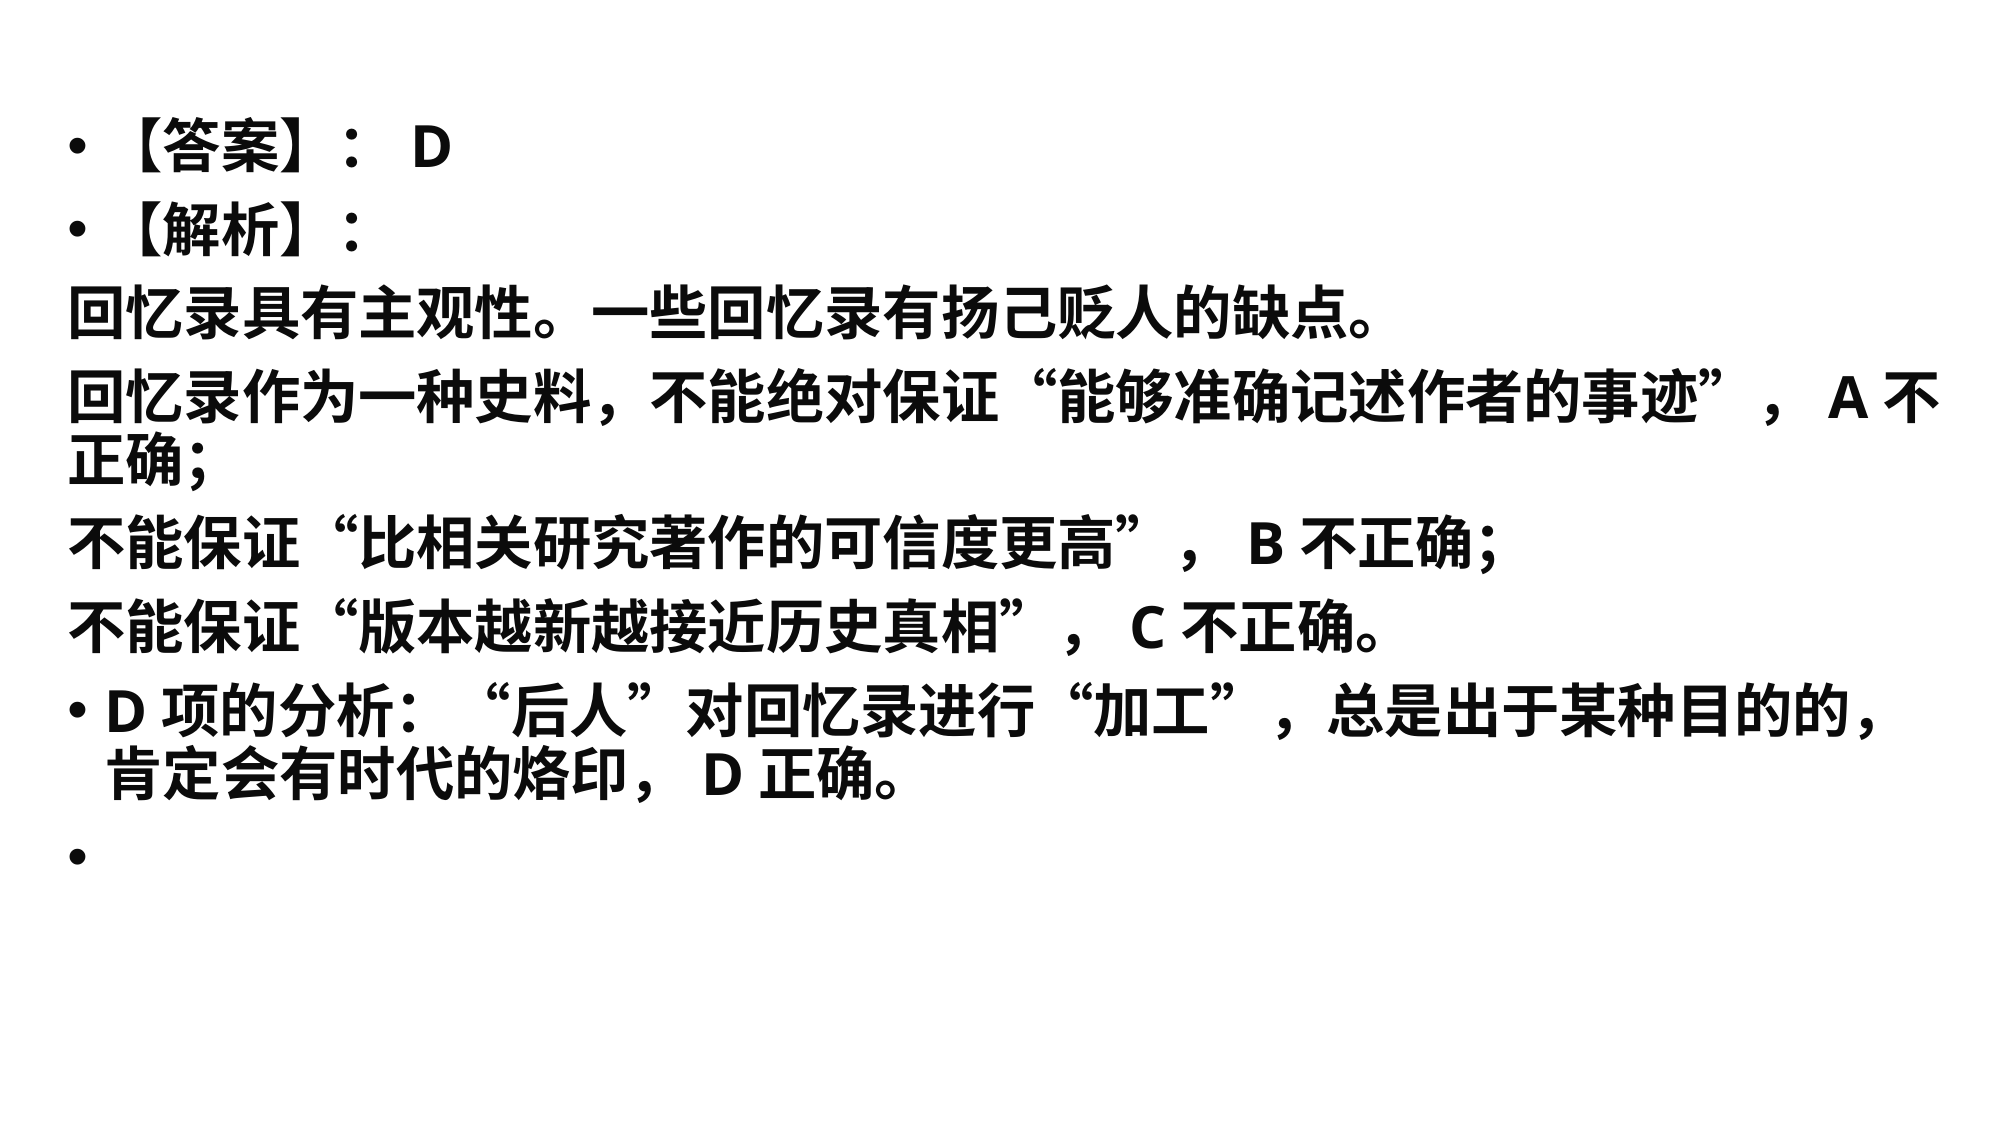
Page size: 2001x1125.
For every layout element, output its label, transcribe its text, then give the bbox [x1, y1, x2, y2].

list 【答案】：D 【解析】： 回忆录具有主观性。一些回忆录有扬己贬人的缺点。 回忆录作为一种史料，不能绝对保证“能够准确记述作者的事迹”，A不正确； 不能保证“比相关研究著作的可信度更高”，B不正确； 不能保证“版本越新越接近历史真相”，C不正确。 D项的分析：“后人”对回忆录进行“加工”，总是出于某种目的的，肯定会有时代的烙印，D正确。 [52, 109, 1962, 1010]
